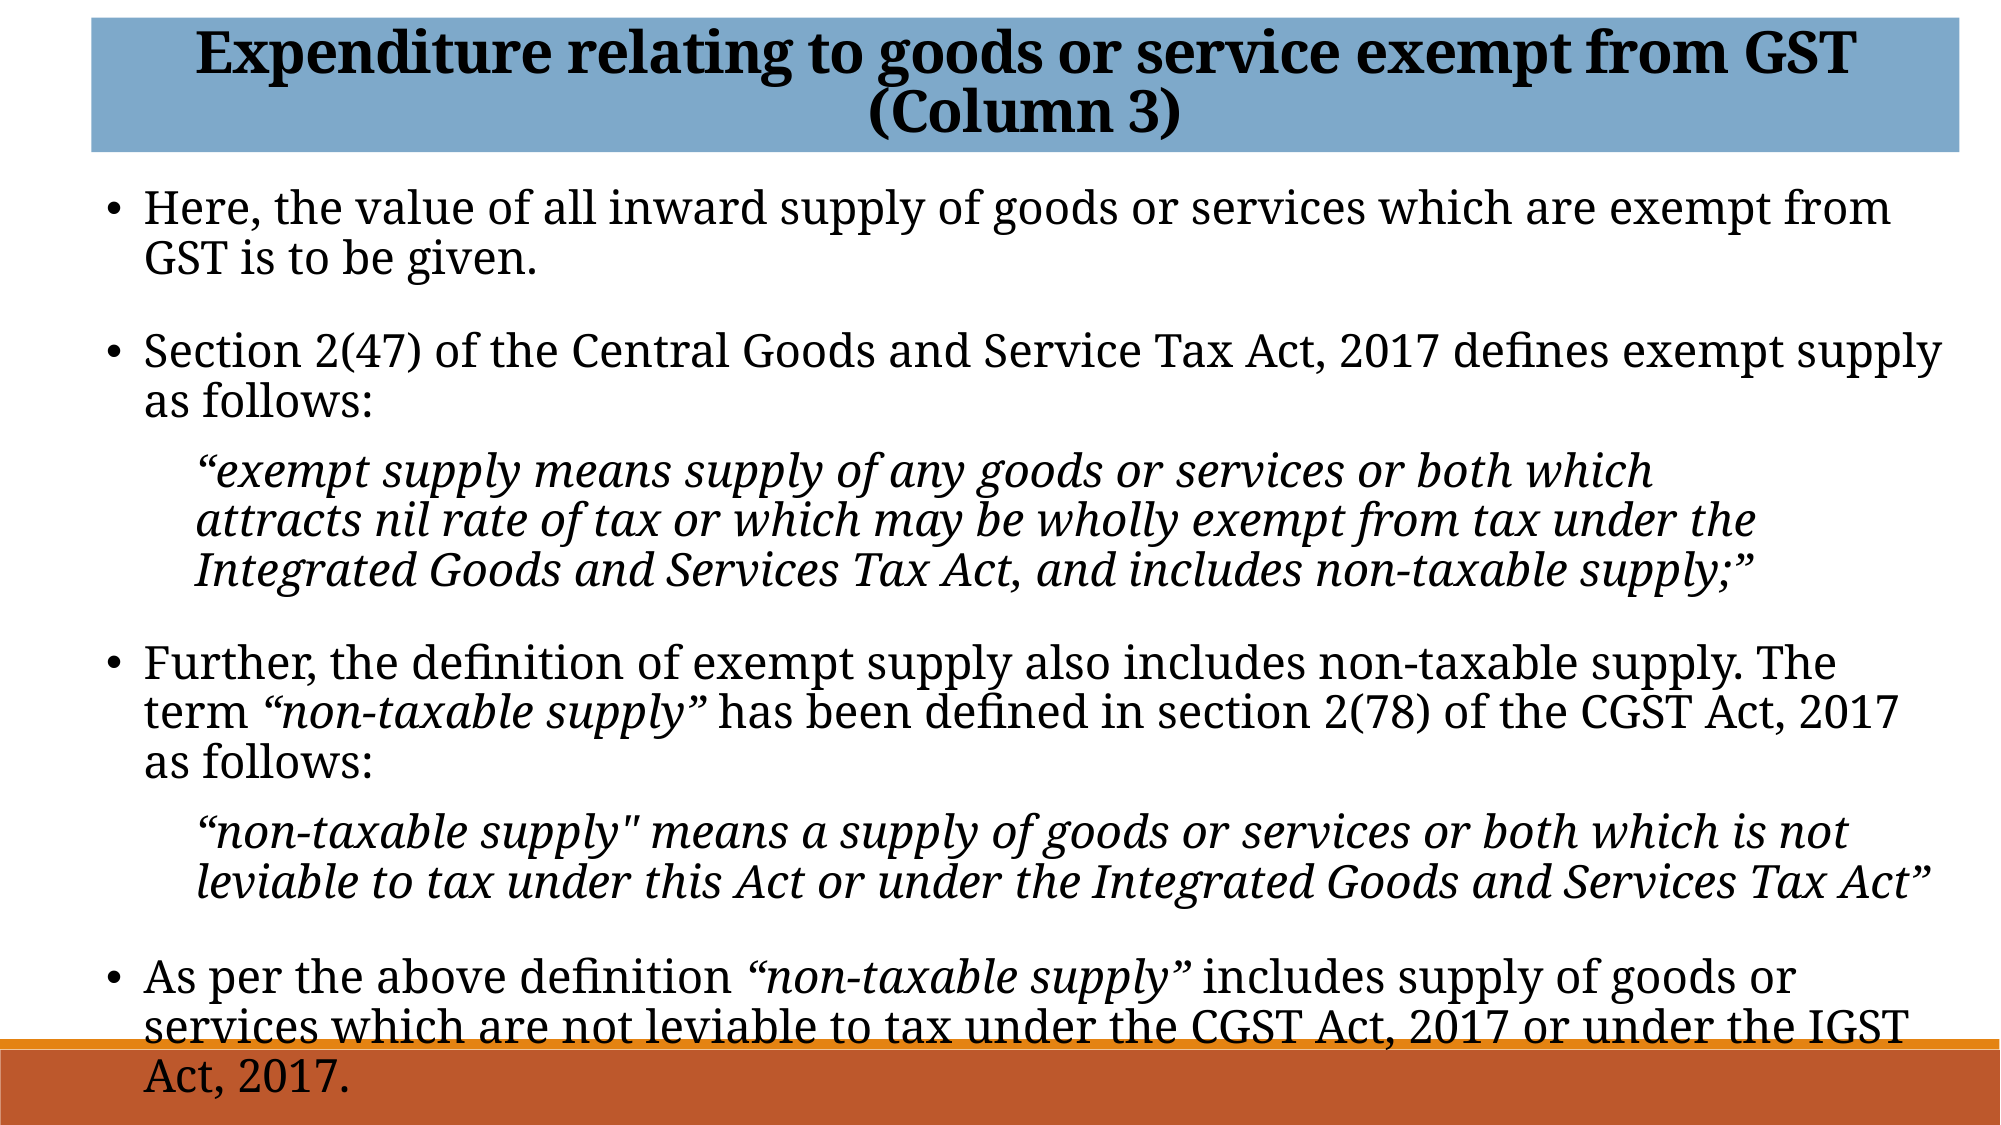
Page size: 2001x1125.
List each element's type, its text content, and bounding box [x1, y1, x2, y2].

text_box Here, the value of all inward supply of goods or services which are exempt from GST is to be given. Section 2(47) of the Central Goods and Service Tax Act, 2017 defines exempt supply as follows: “exempt supply means supply of any goods or services or both which attracts nil rate of tax or which may be wholly exempt from tax under the Integrated Goods and Services Tax Act, and includes non-taxable supply;” Further, the definition of exempt supply also includes non-taxable supply. The term “non-taxable supply” has been defined in section 2(78) of the CGST Act, 2017 as follows: “non-taxable supply" means a supply of goods or services or both which is not leviable to tax under this Act or under the Integrated Goods and Services Tax Act” As per the above definition “non-taxable supply” includes supply of goods or services which are not leviable to tax under the CGST Act, 2017 or under the IGST Act, 2017. [91, 178, 1960, 1076]
text_box Expenditure relating to goods or service exempt from GST (Column 3) [91, 17, 1960, 153]
